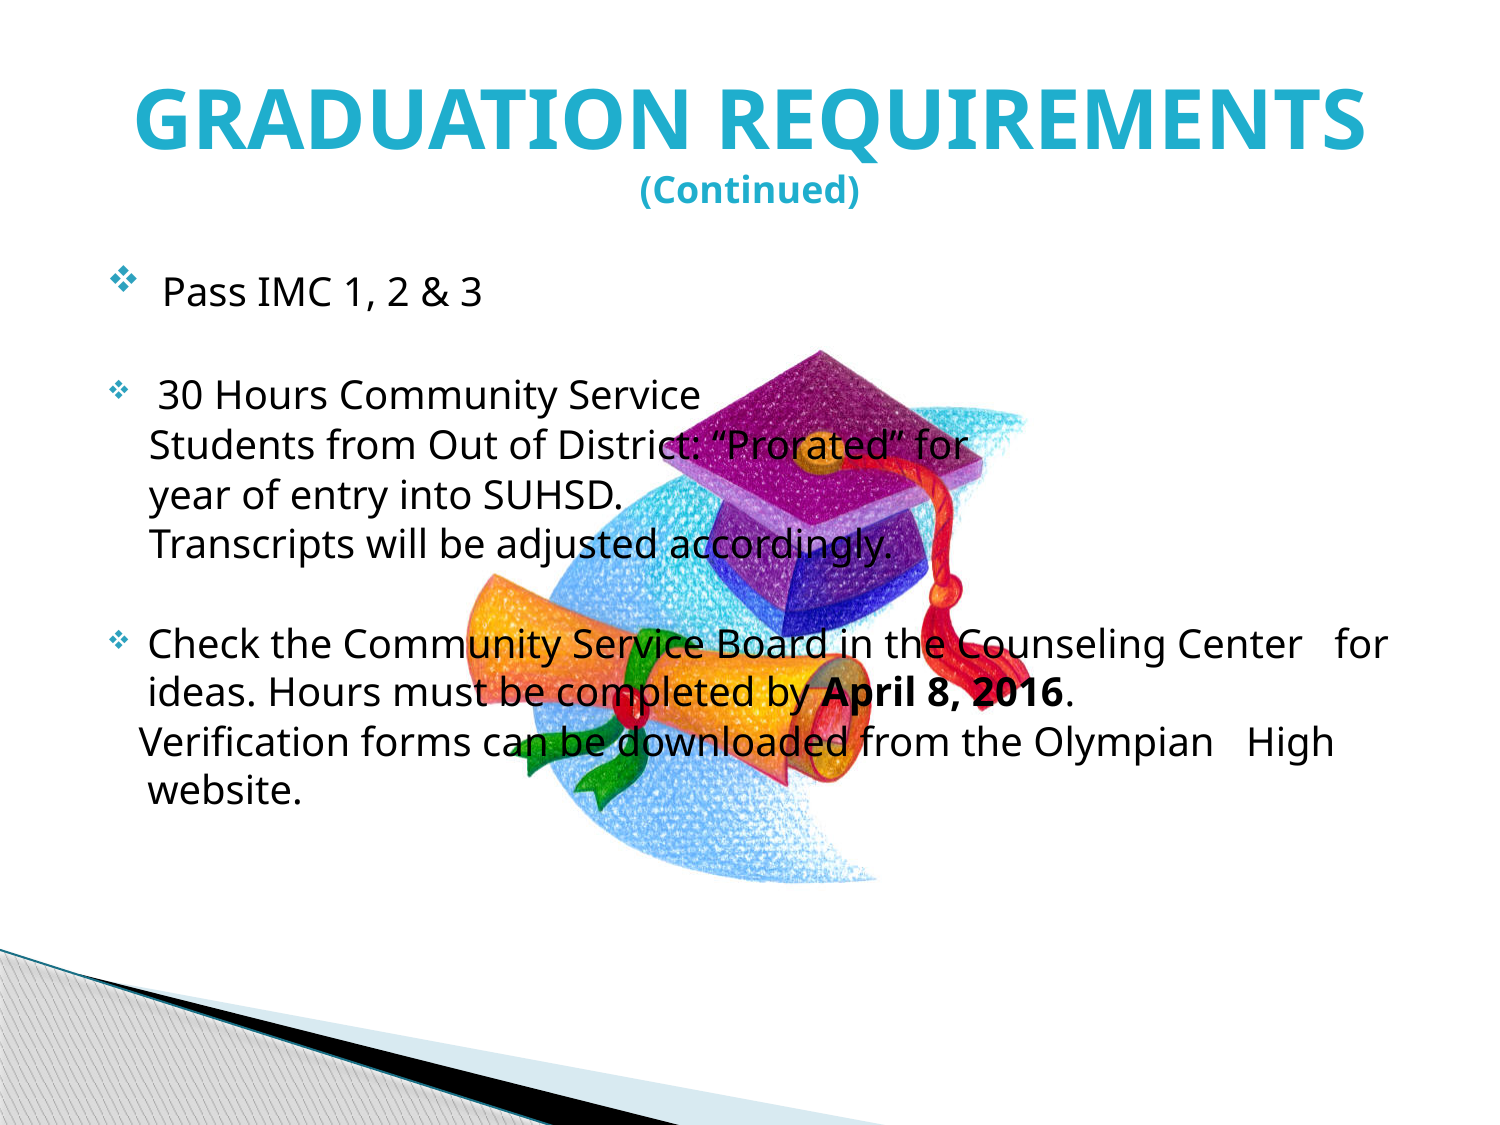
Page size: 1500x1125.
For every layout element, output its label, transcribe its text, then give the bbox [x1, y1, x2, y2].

text_box Pass IMC 1, 2 & 3 30 Hours Community Service Students from Out of District: “Prorated” for year of entry into SUHSD. Transcripts will be adjusted accordingly. Check the Community Service Board in the Counseling Center for ideas. Hours must be completed by April 8, 2016. Verification forms can be downloaded from the Olympian High website. [74, 242, 1425, 986]
title GRADUATION REQUIREMENTS (Continued) [75, 45, 1425, 233]
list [449, 329, 1051, 899]
